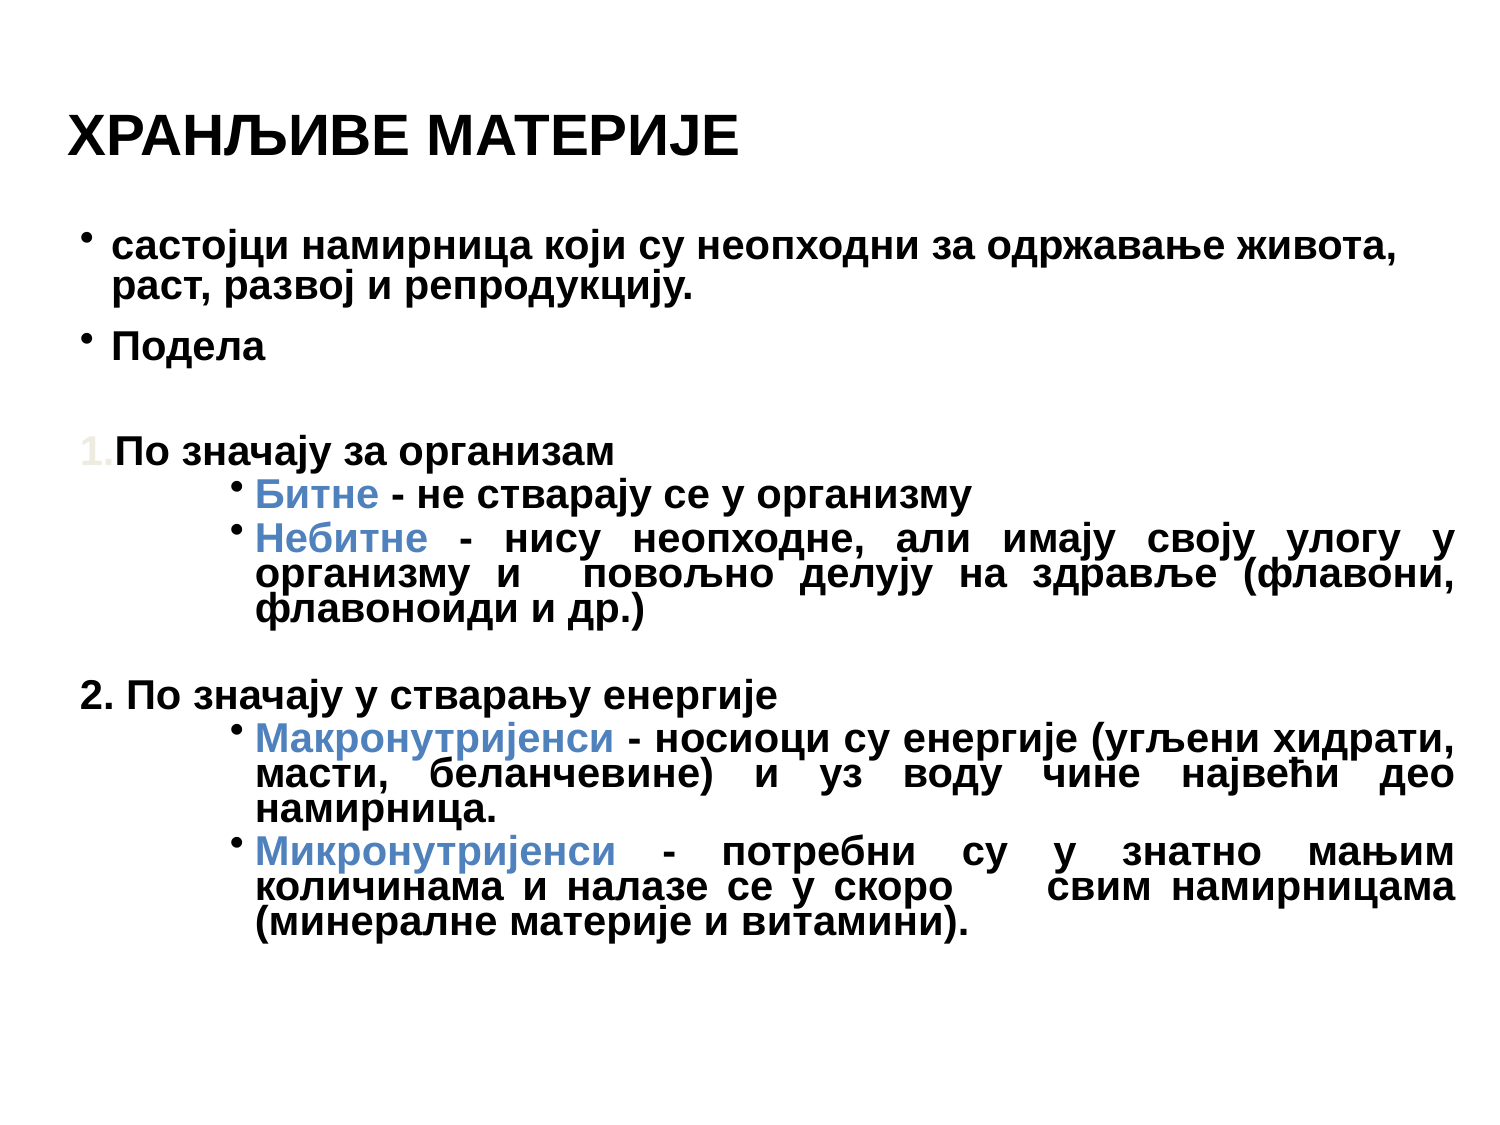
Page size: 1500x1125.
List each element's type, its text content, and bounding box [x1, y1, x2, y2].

text_box ХРАНЉИВЕ МАТЕРИЈЕ [53, 90, 1376, 175]
subtitle састојци намирница који су неопходни за одржавање живота, раст, развој и репродукцију. Подела По значају за организам Битне - не стварају се у организму Небитне - нису неопходне, али имају своју улогу у организму и повољно делују на здравље (флавони, флавоноиди и др.) 2. По значају у стварању енергије Макронутријенси - носиоци су енергије (угљени хидрати, масти, беланчевине) и уз воду чине највећи део намирница. Микронутријенси - потребни су у знатно мањим количинама и налазе се у скоро свим намирницама (минералне материје и витамини). [64, 219, 1471, 988]
